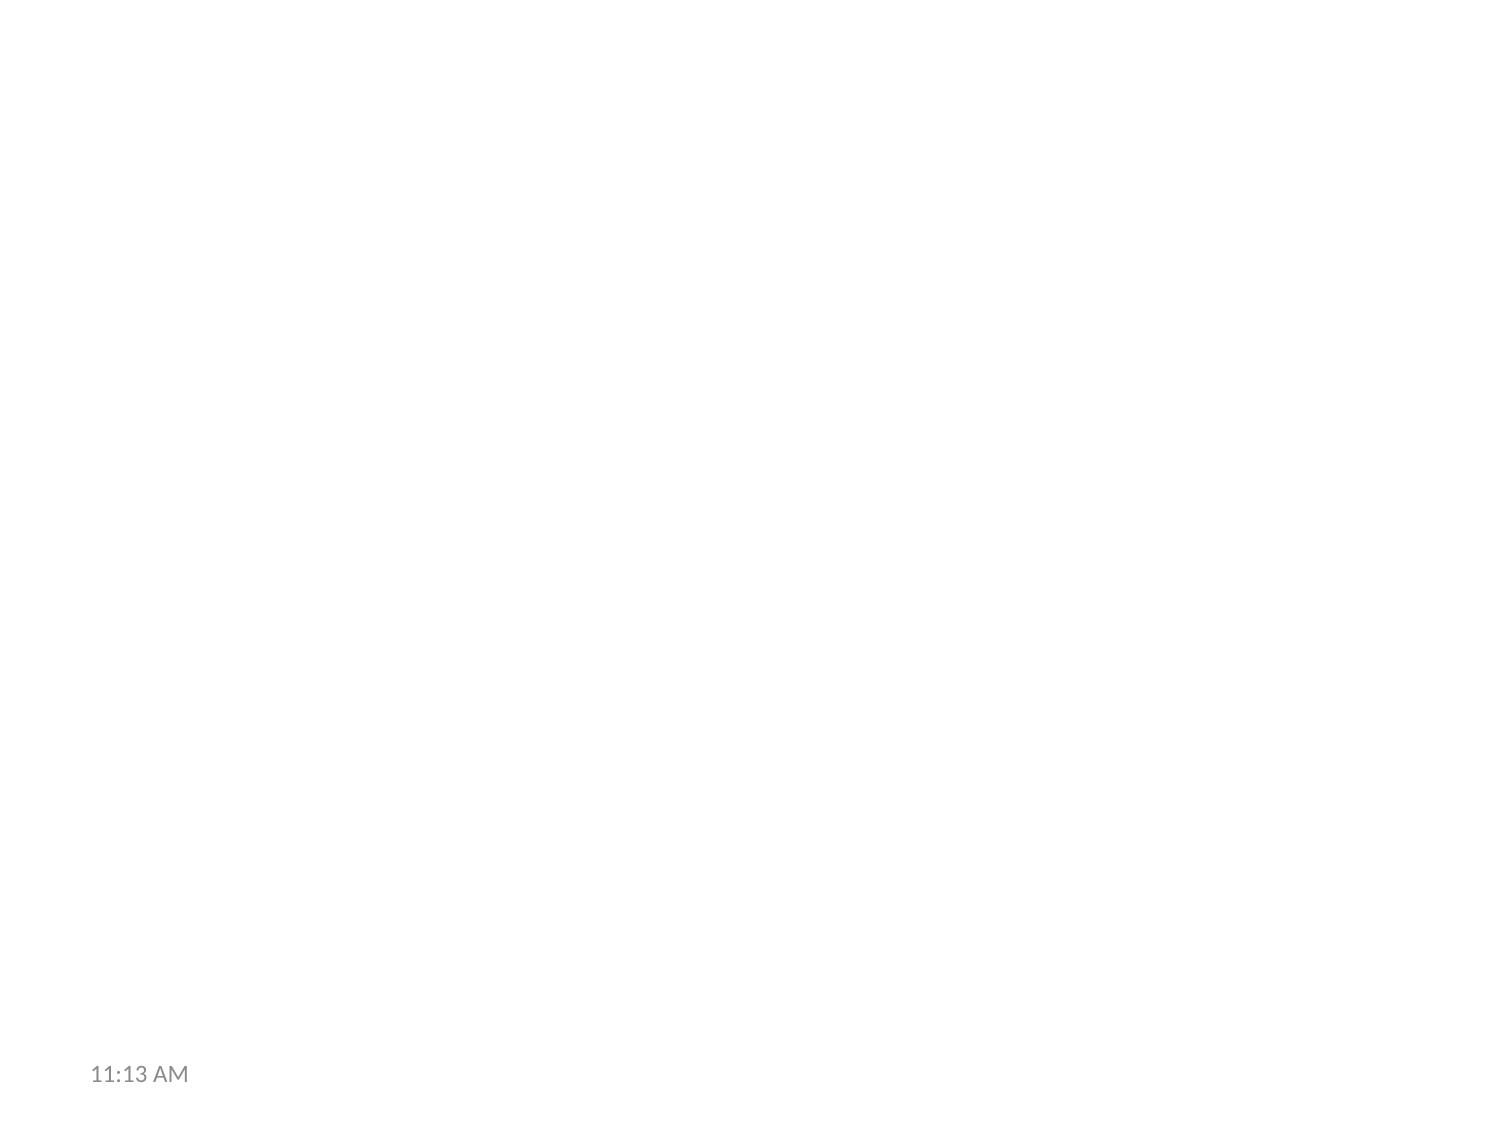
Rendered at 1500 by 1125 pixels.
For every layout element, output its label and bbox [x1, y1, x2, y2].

slide_number [75, 1042, 425, 1103]
